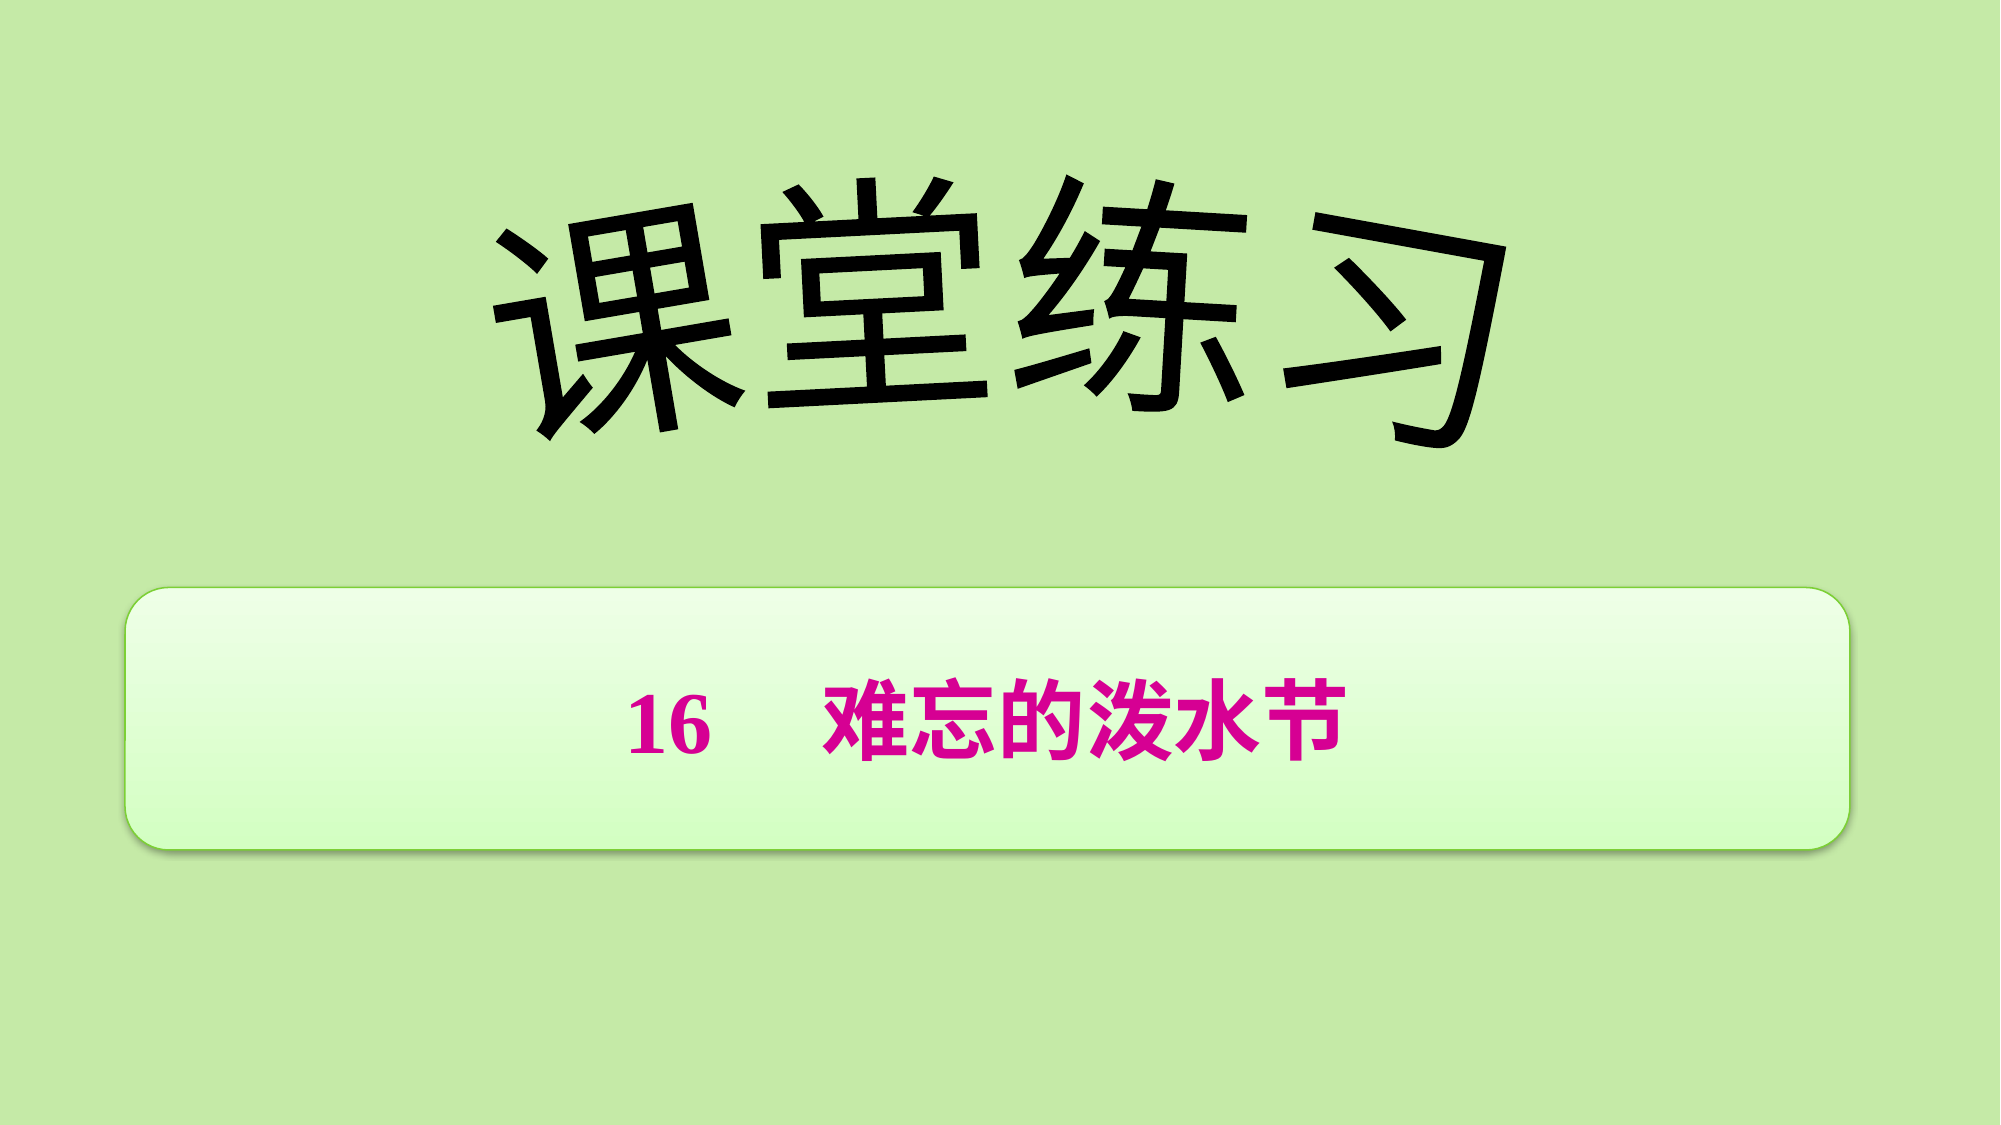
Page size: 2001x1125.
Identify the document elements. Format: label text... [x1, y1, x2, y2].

text_box 16 难忘的泼水节 [124, 586, 1851, 851]
